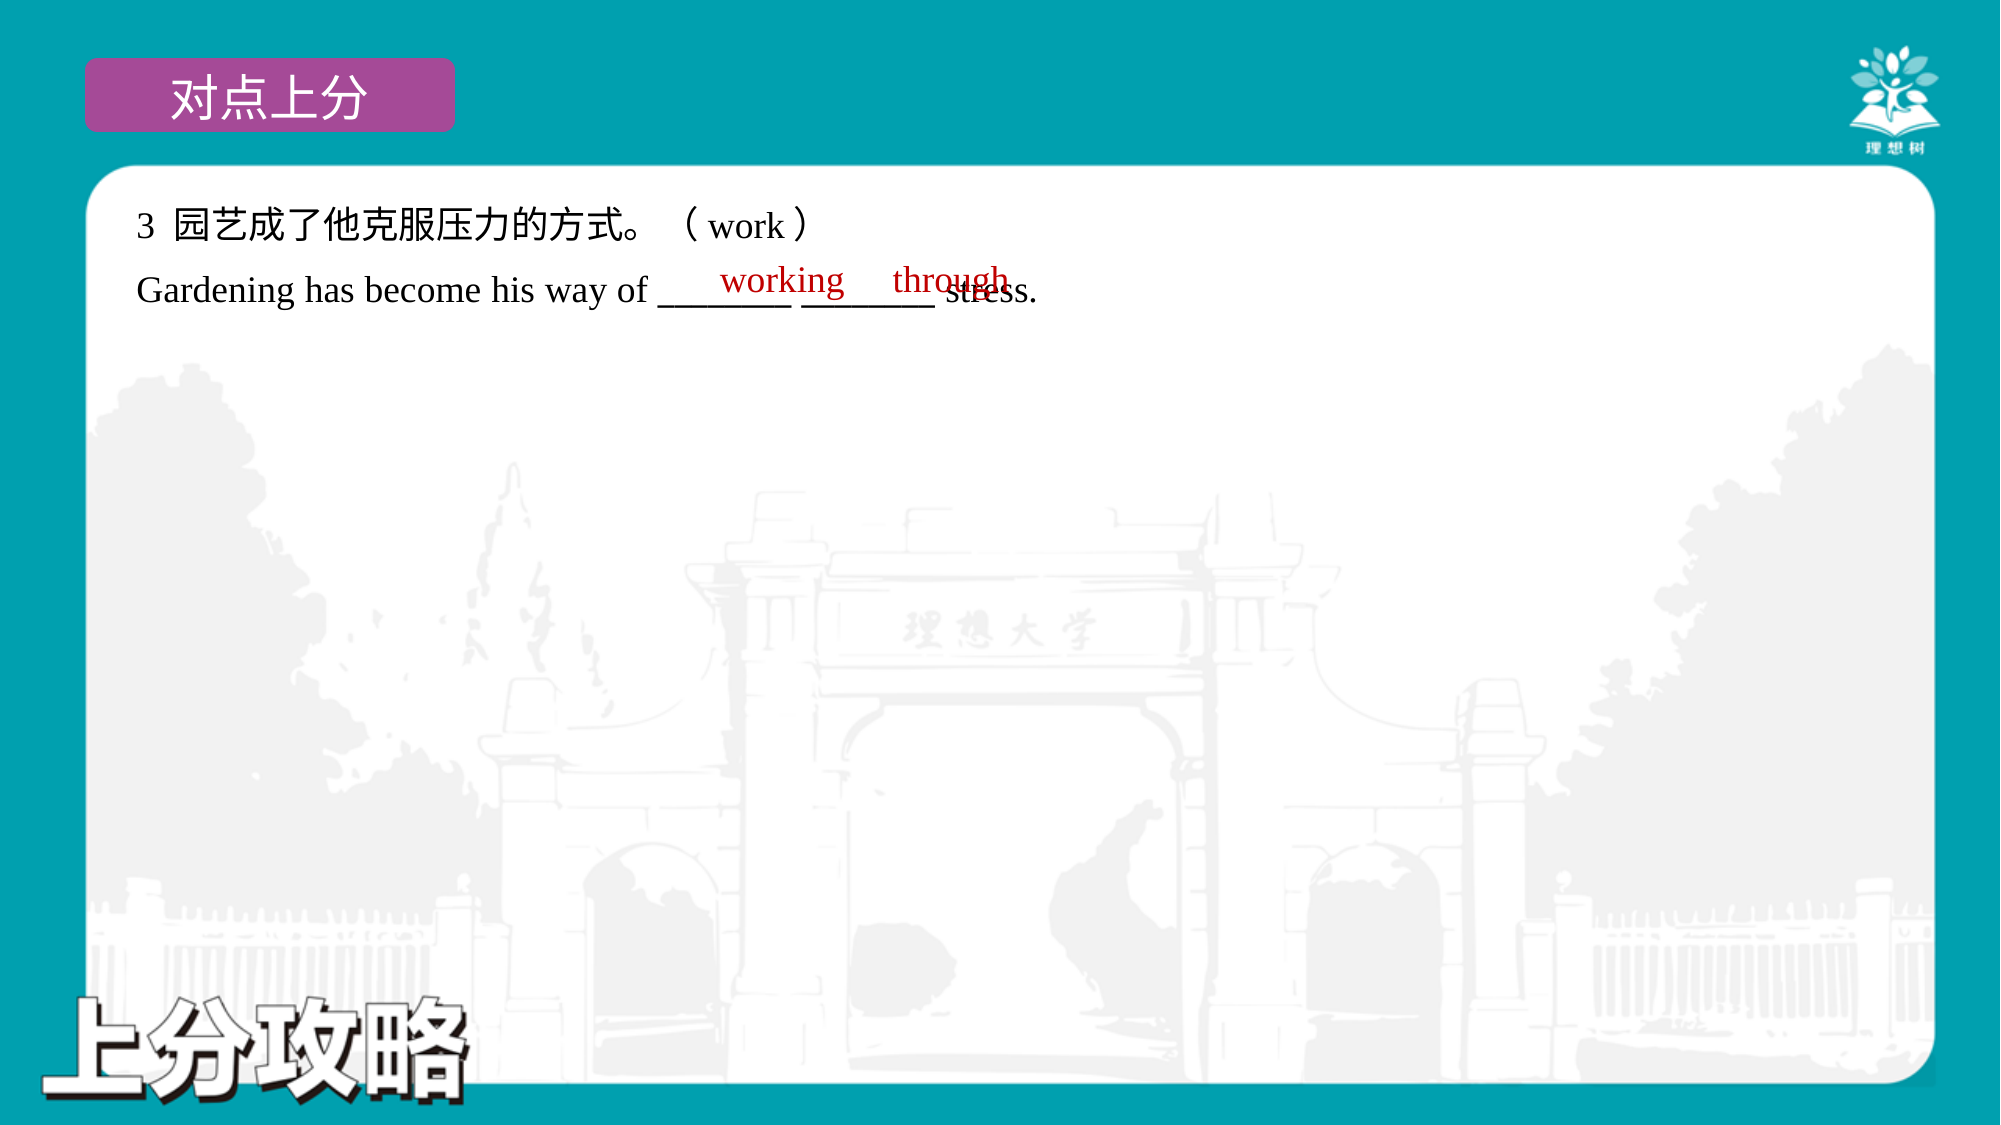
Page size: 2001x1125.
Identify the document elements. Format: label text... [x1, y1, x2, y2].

text_box through [879, 235, 1024, 294]
text_box 3 园艺成了他克服压力的方式。（work） Gardening has become his way of ________ ________ stress. [136, 177, 1865, 304]
picture [0, 0, 2000, 1125]
text_box working [706, 235, 859, 294]
